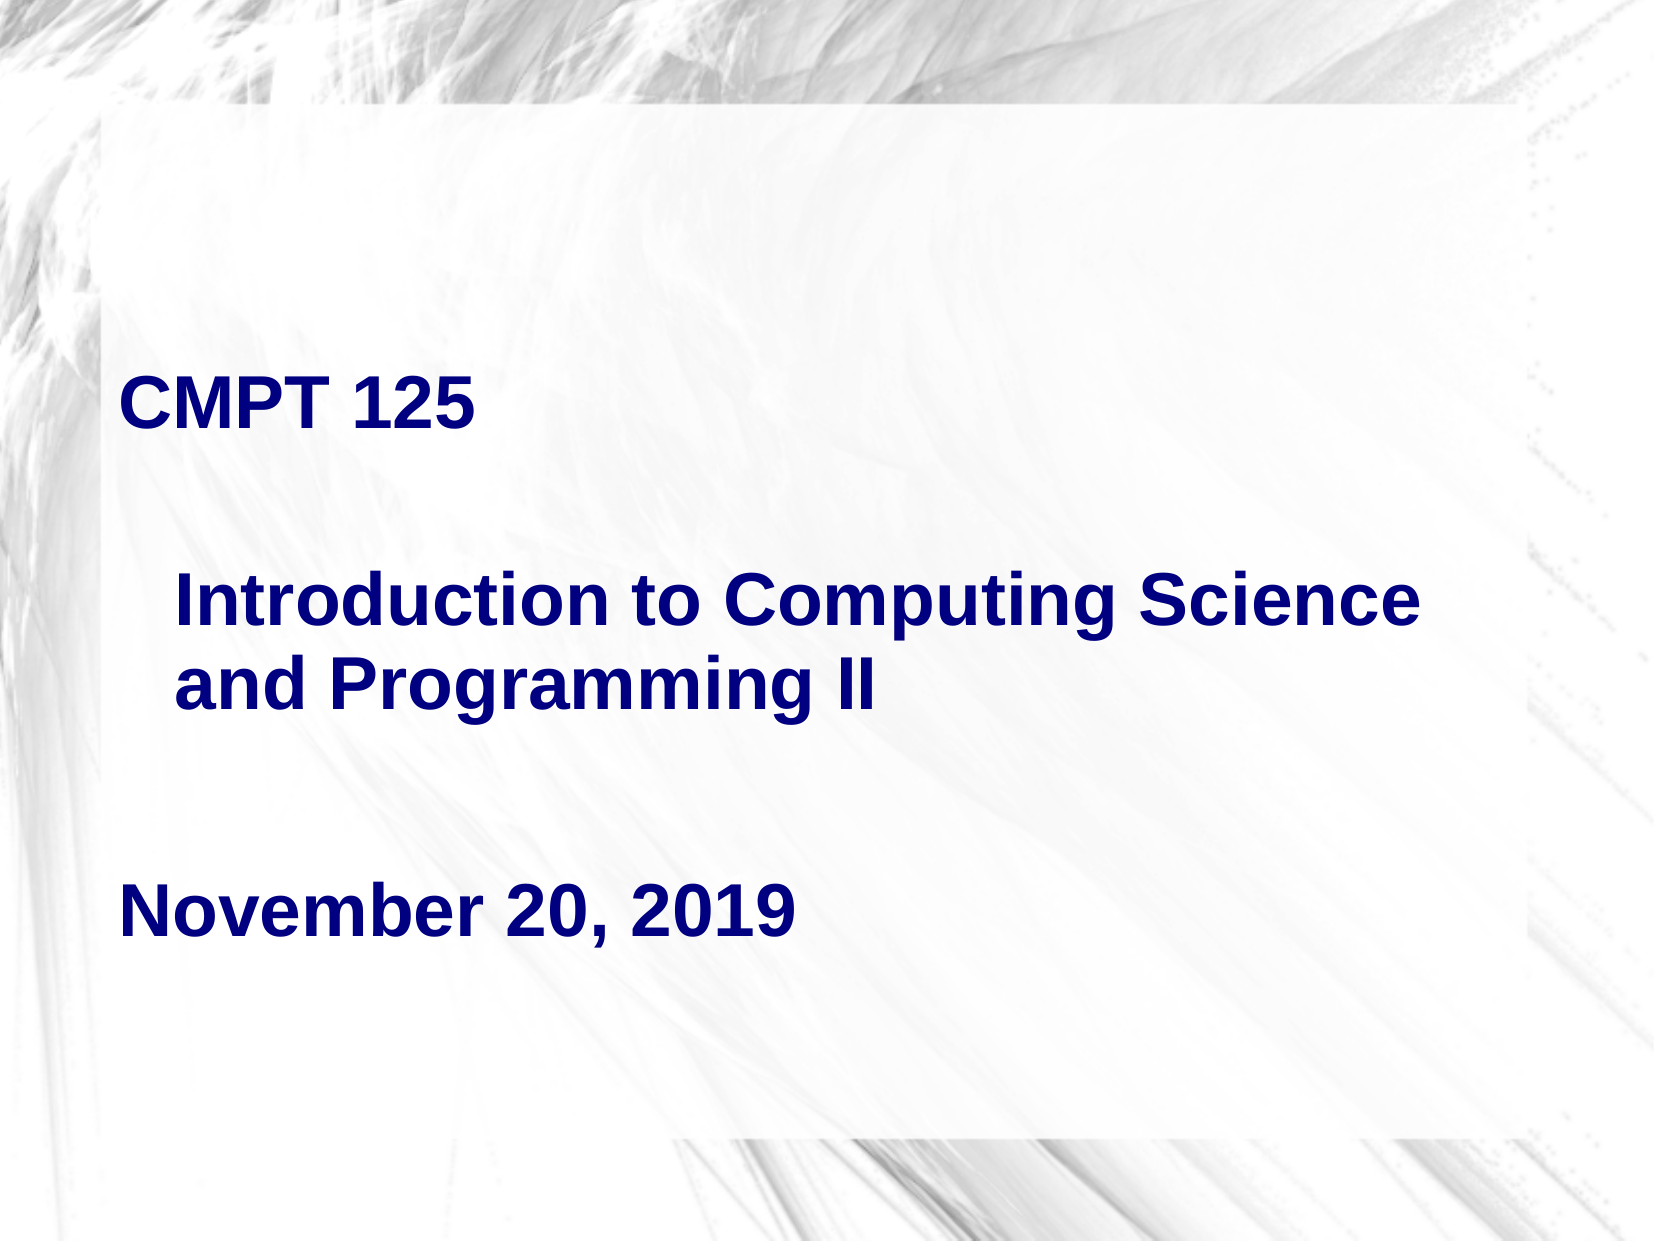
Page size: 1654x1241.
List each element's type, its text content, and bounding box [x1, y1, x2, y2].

list CMPT 125 Introduction to Computing Science and Programming II November 20, 2019 [118, 236, 1571, 1171]
picture [0, 0, 1654, 1241]
